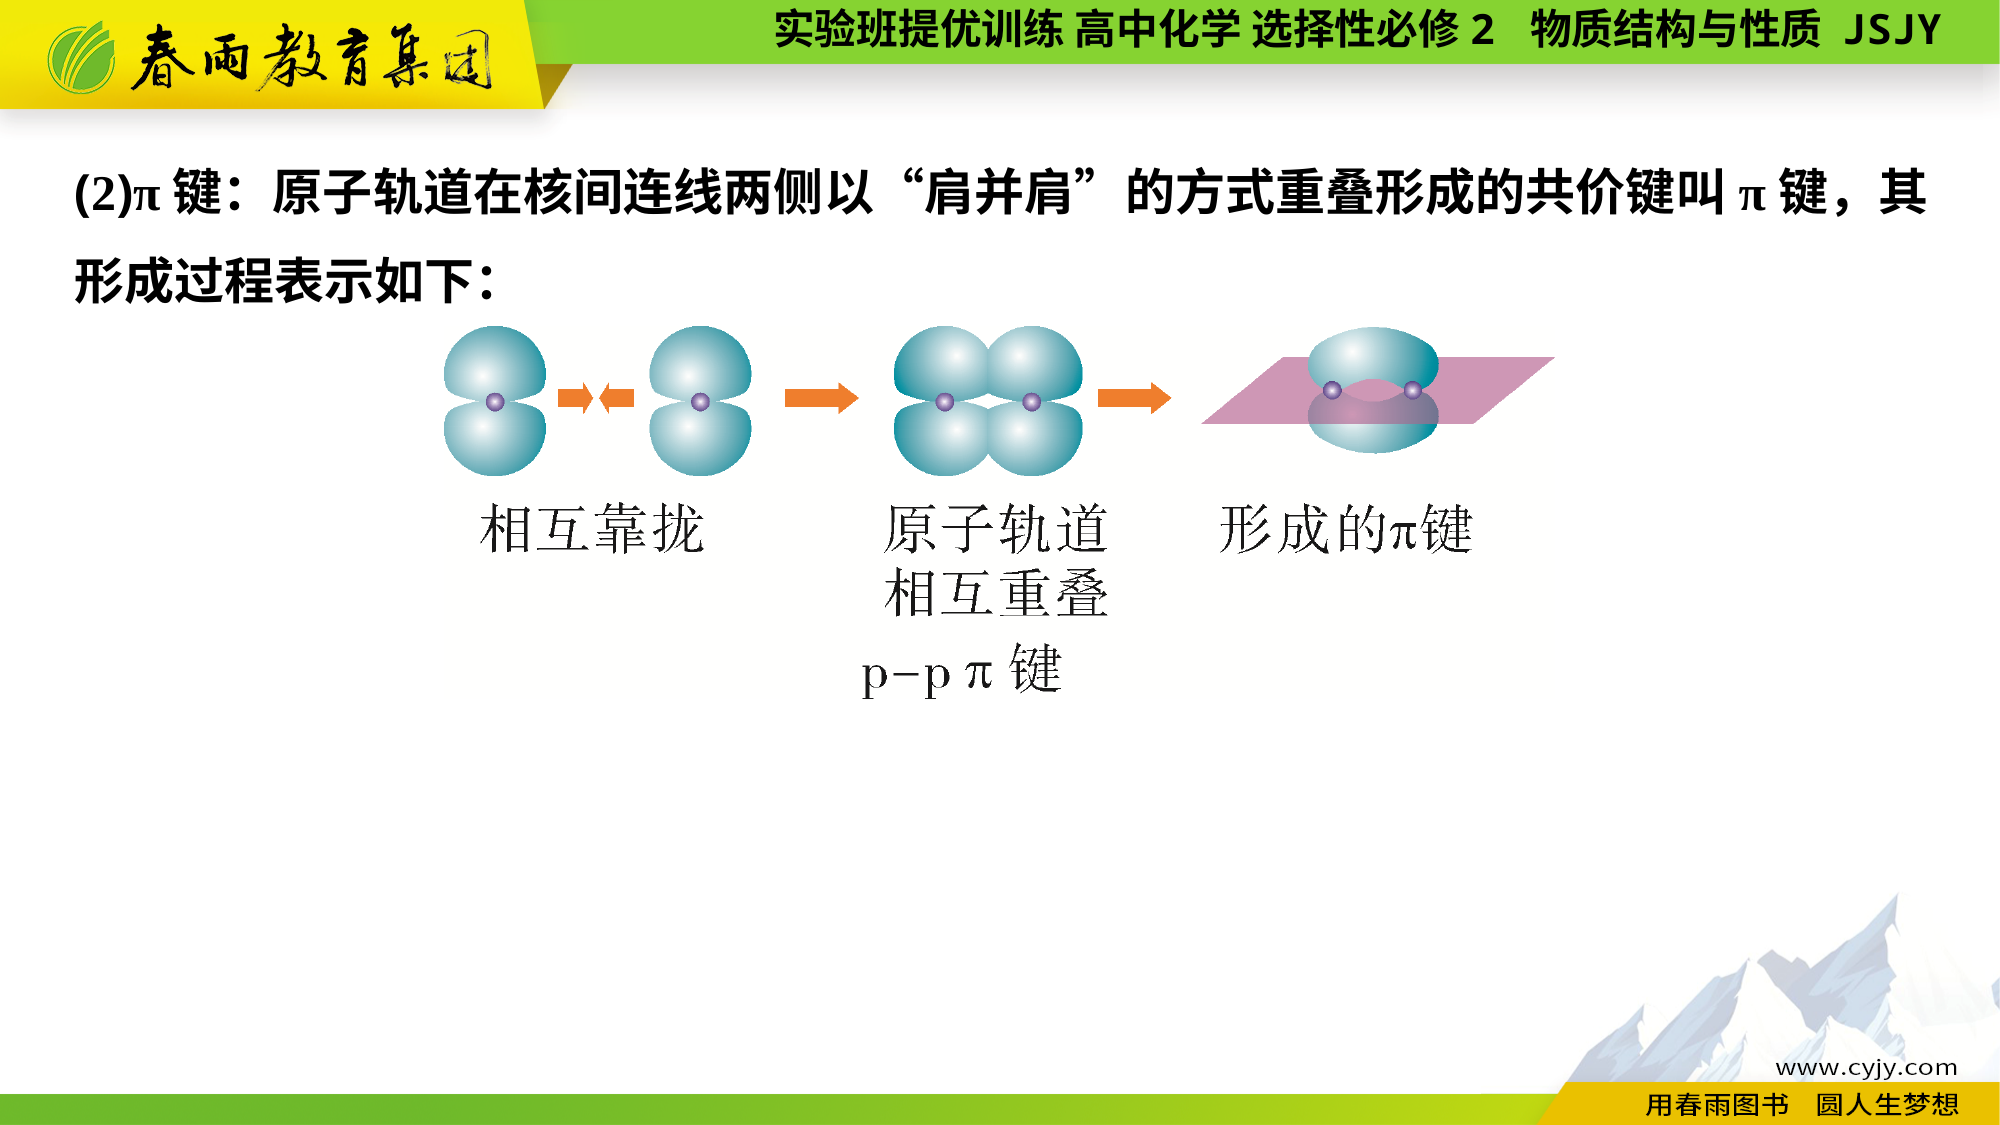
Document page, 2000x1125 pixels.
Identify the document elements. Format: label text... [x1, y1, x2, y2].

list (2)π键：原子轨道在核间连线两侧以“肩并肩”的方式重叠形成的共价键叫π键，其形成过程表示如下： [59, 122, 1944, 308]
picture [0, 0, 2000, 1125]
